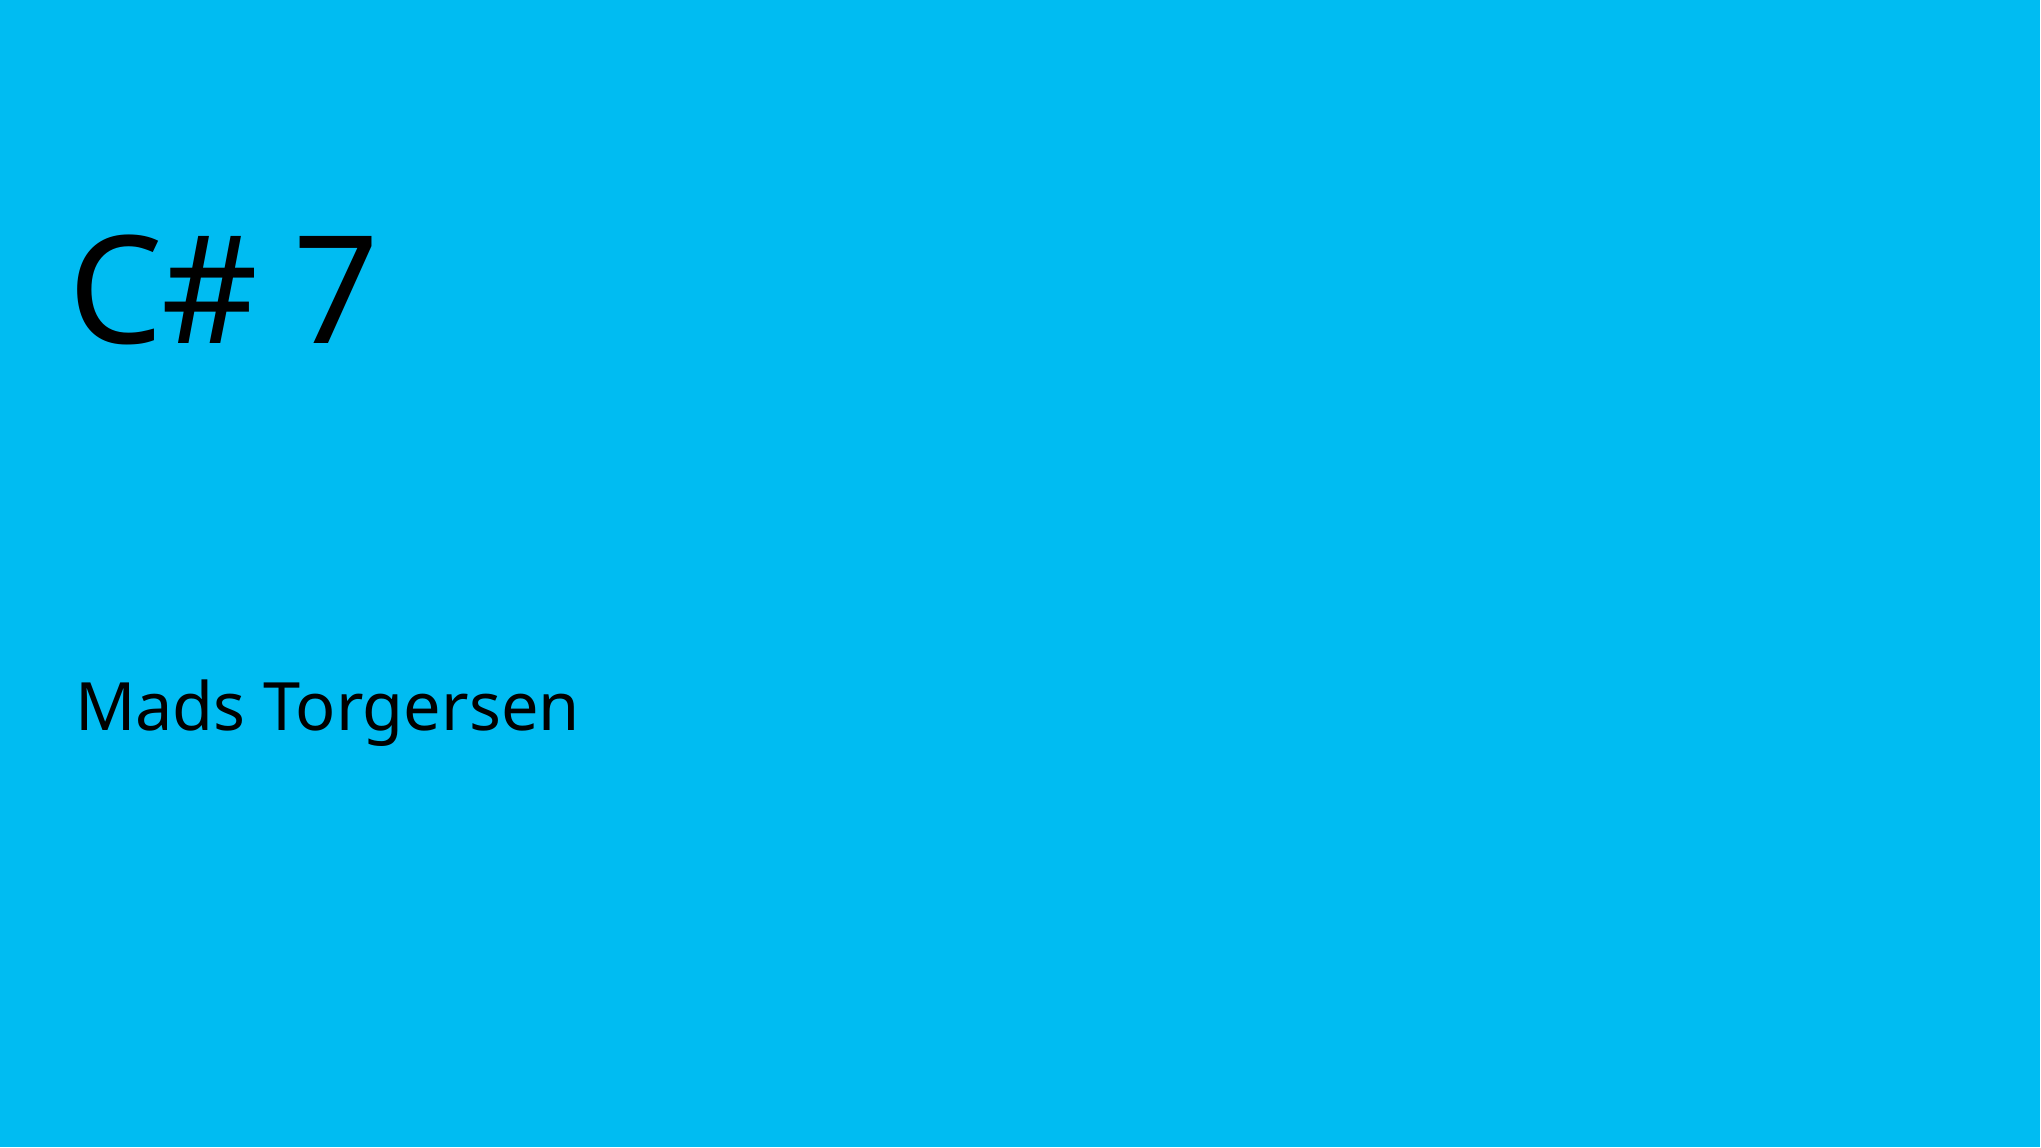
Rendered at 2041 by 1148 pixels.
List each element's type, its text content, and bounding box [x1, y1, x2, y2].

list Mads Torgersen [45, 648, 1546, 770]
title C# 7 [45, 198, 1546, 393]
